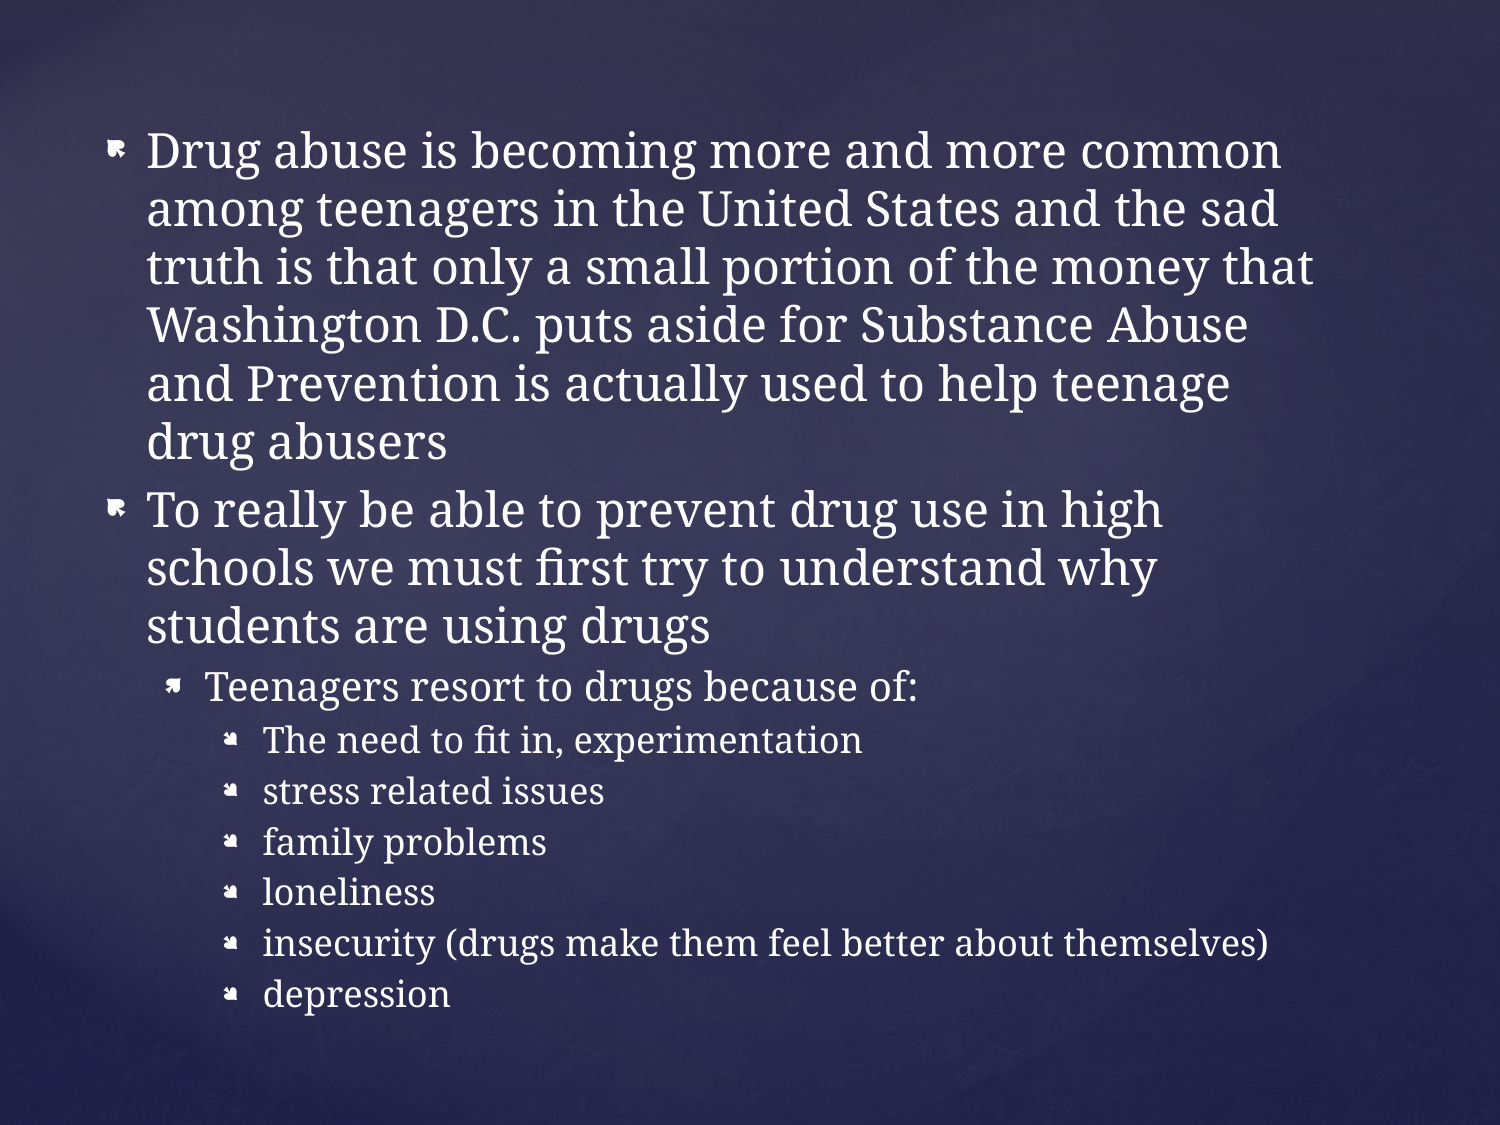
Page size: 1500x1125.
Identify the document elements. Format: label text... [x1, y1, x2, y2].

list Drug abuse is becoming more and more common among teenagers in the United States and the sad truth is that only a small portion of the money that Washington D.C. puts aside for Substance Abuse and Prevention is actually used to help teenage drug abusers To really be able to prevent drug use in high schools we must first try to understand why students are using drugs Teenagers resort to drugs because of: The need to fit in, experimentation stress related issues family problems loneliness insecurity (drugs make them feel better about themselves) depression [87, 112, 1350, 1025]
